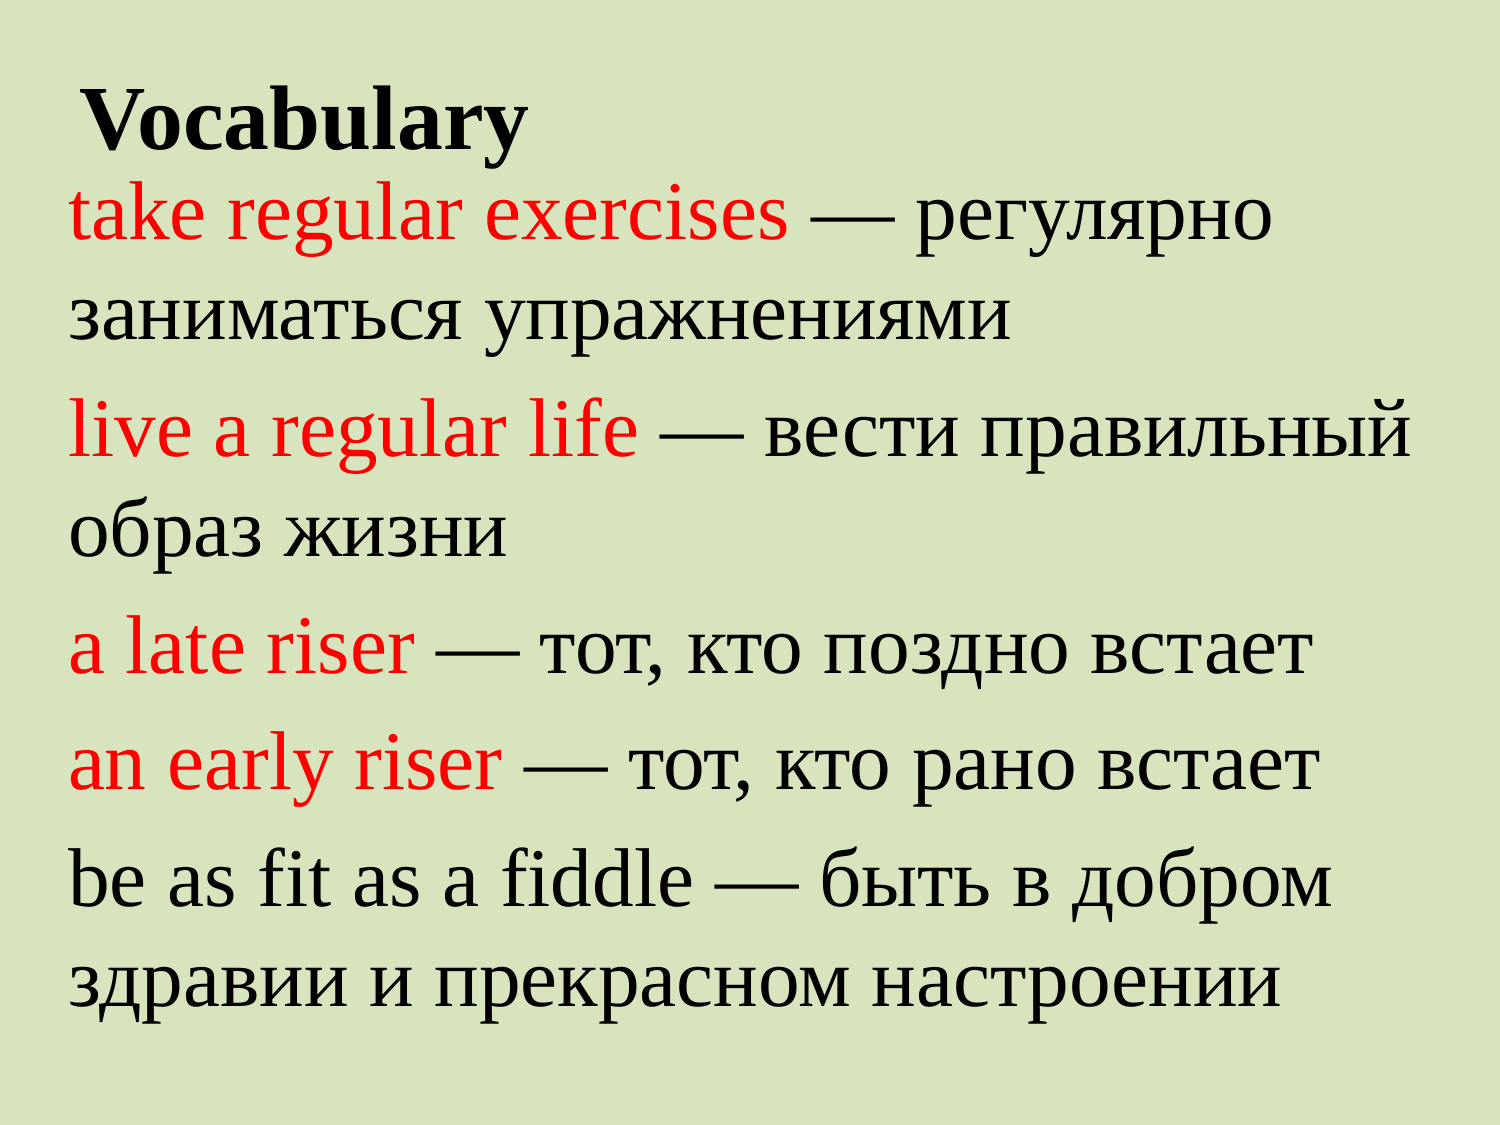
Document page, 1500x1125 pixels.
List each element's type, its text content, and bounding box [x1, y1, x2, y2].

text_box Vocabulary [41, 19, 569, 207]
subtitle take regular exercises — регулярно заниматься упражнениями live a regular life — вести правильный образ жизни a late riser — тот, кто поздно встает an early riser — тот, кто рано встает be as fit as a fiddle — быть в добром здравии и прекрасном настроении [53, 149, 1471, 1035]
